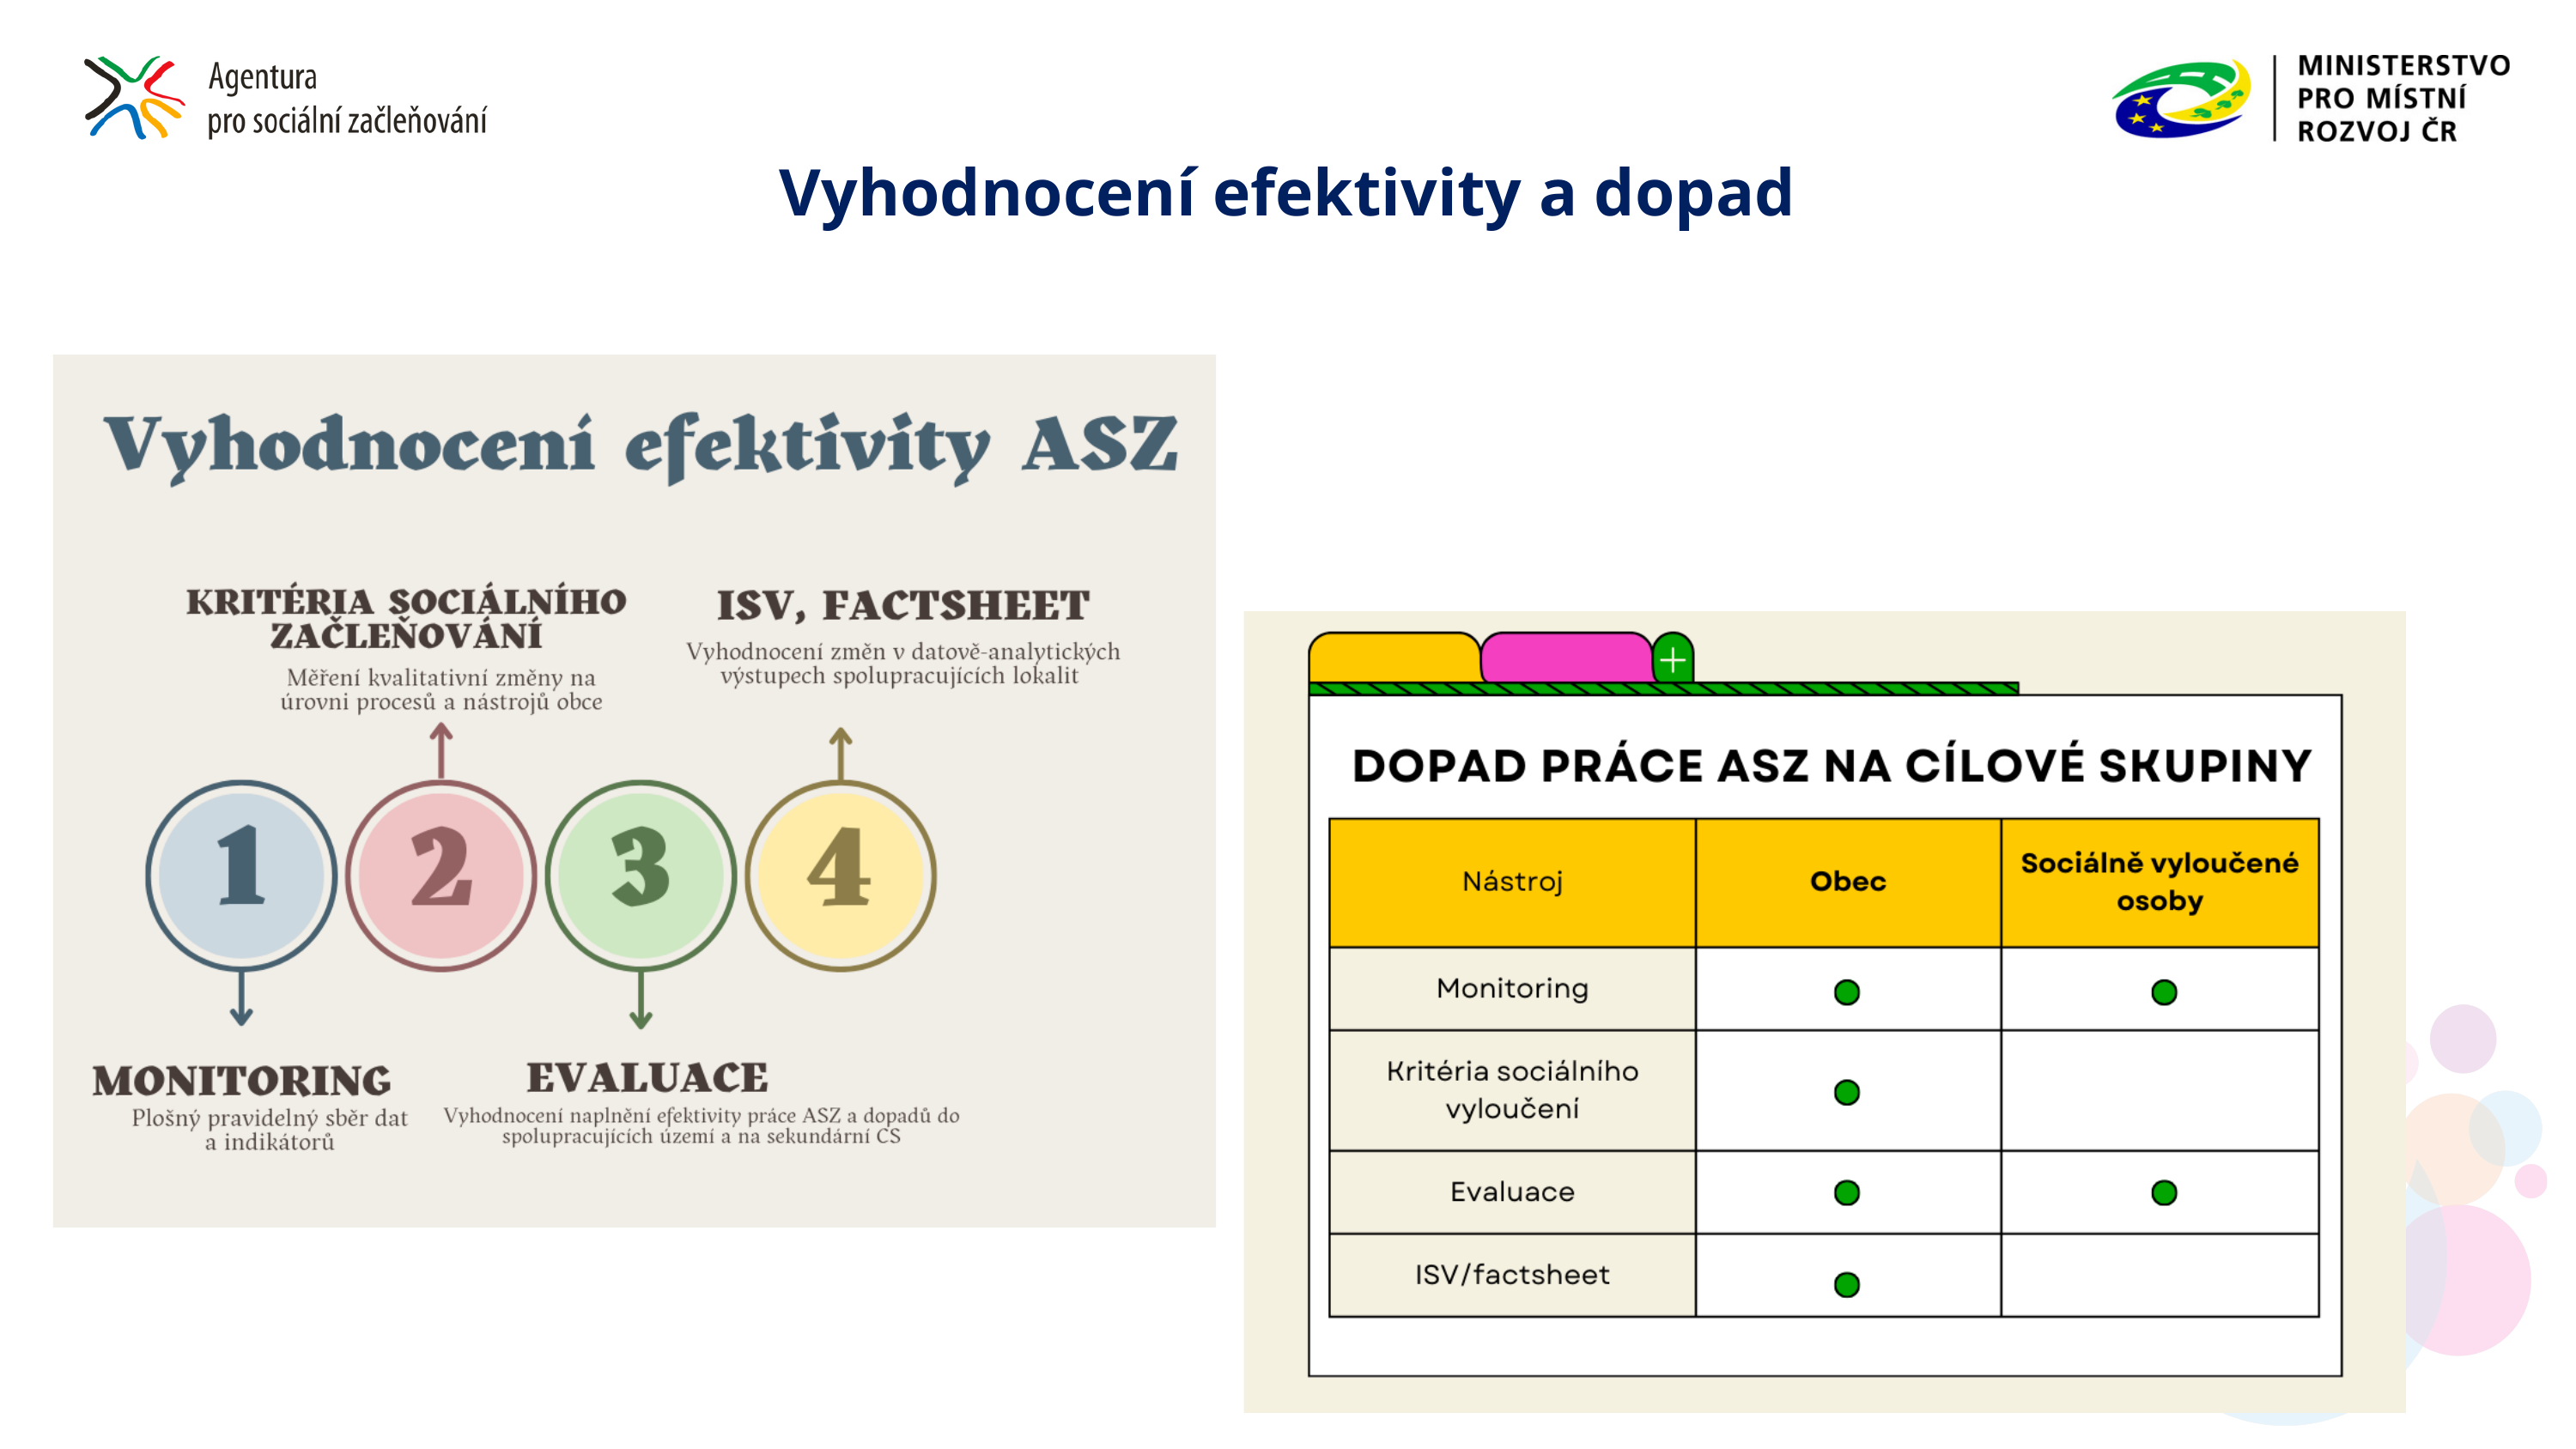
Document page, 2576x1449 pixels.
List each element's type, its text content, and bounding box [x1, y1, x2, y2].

title Vyhodnocení efektivity a dopad [448, 110, 2128, 272]
picture [52, 355, 1217, 1228]
picture [66, 38, 505, 159]
picture [2111, 55, 2510, 142]
picture [1243, 611, 2407, 1413]
